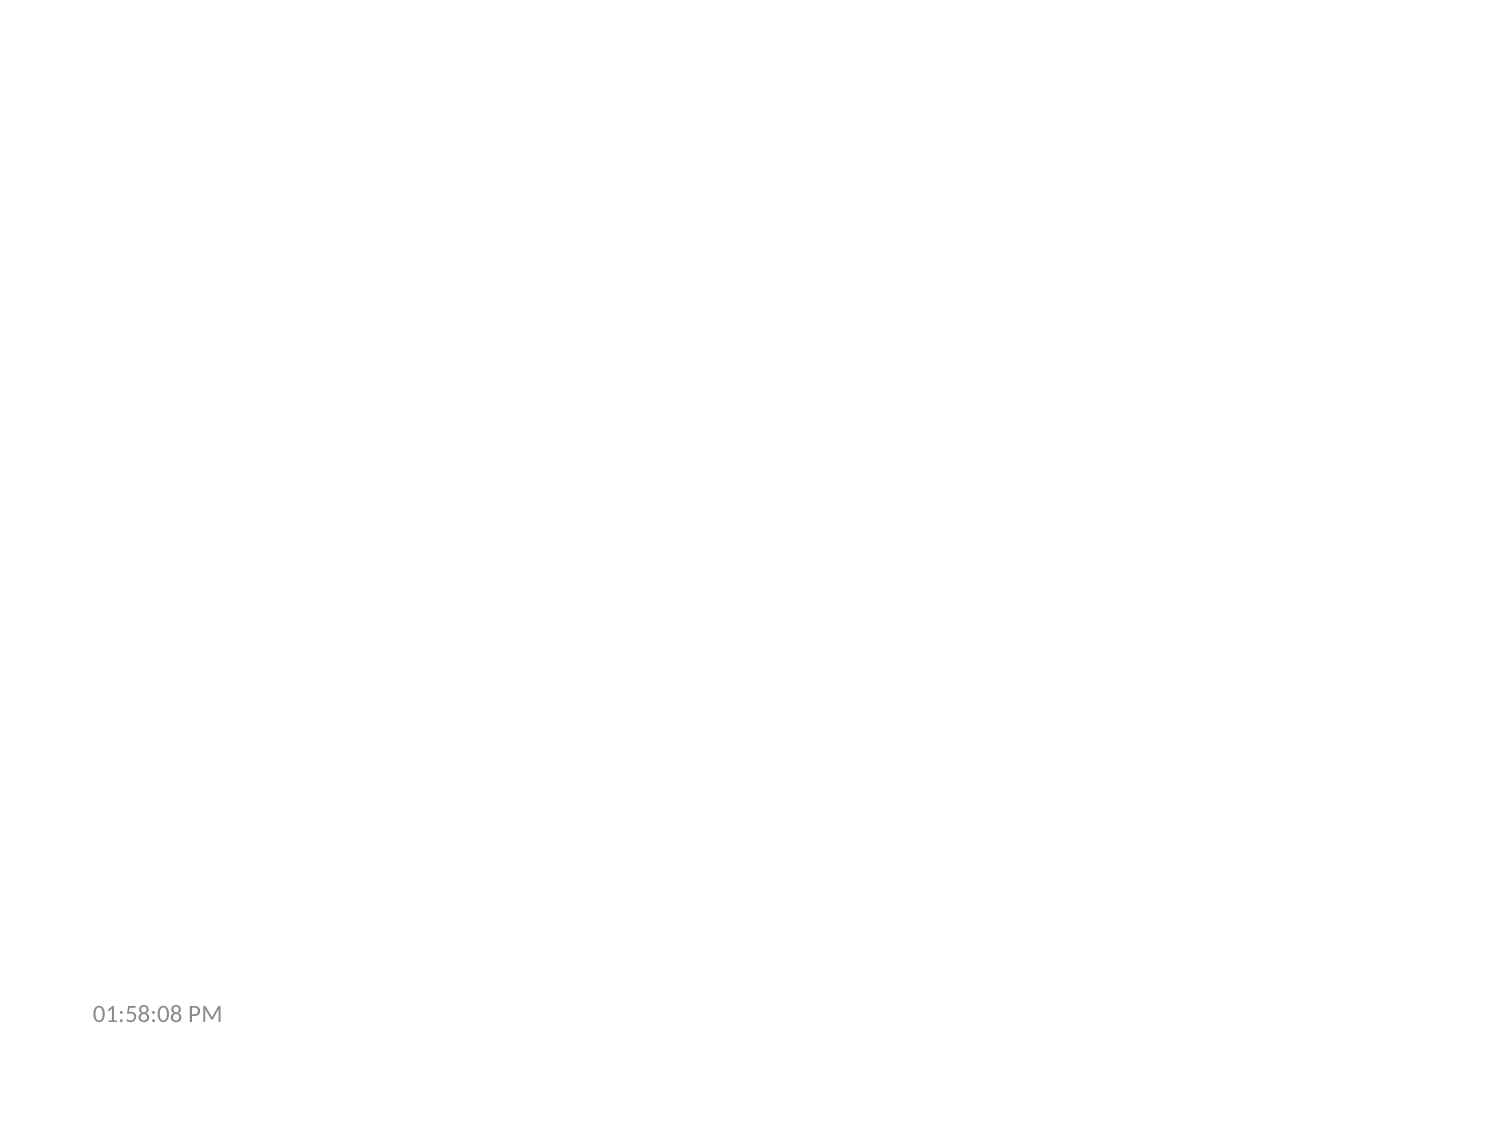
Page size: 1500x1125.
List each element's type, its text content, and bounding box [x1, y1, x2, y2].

text_box 3:35:09 PM [77, 982, 428, 1043]
